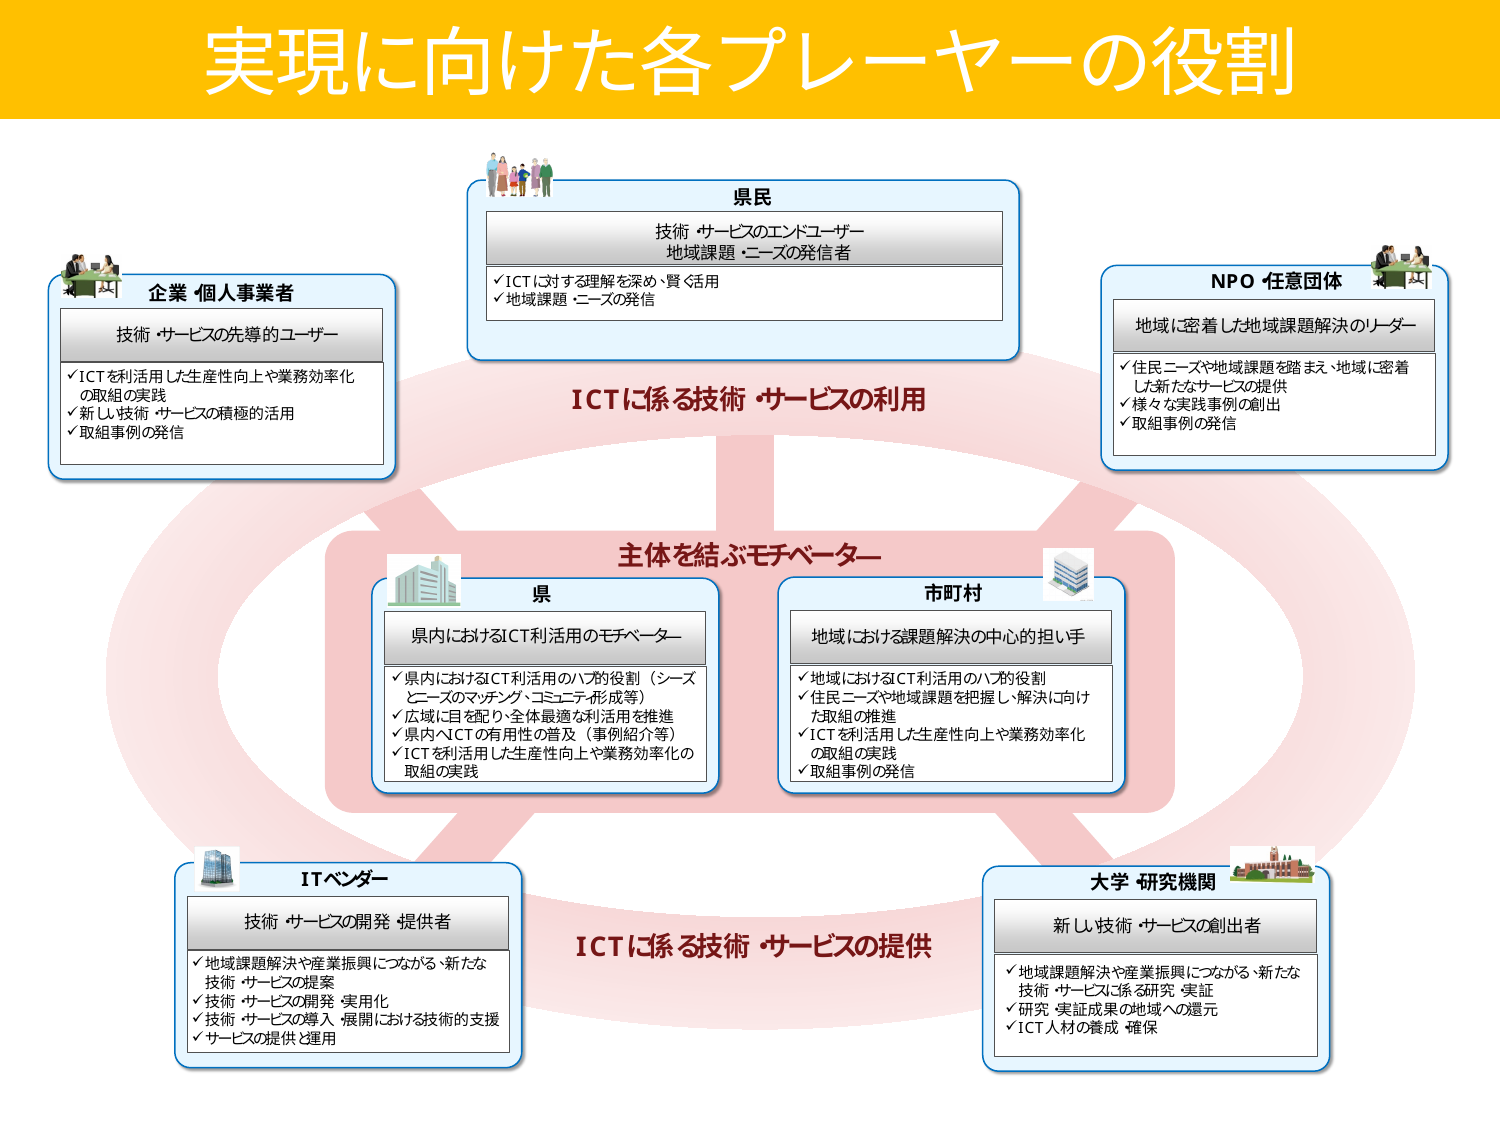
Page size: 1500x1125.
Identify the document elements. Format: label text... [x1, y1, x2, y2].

picture [45, 152, 1455, 1078]
text_box 実現に向けた各プレーヤーの役割 [0, 0, 1500, 119]
